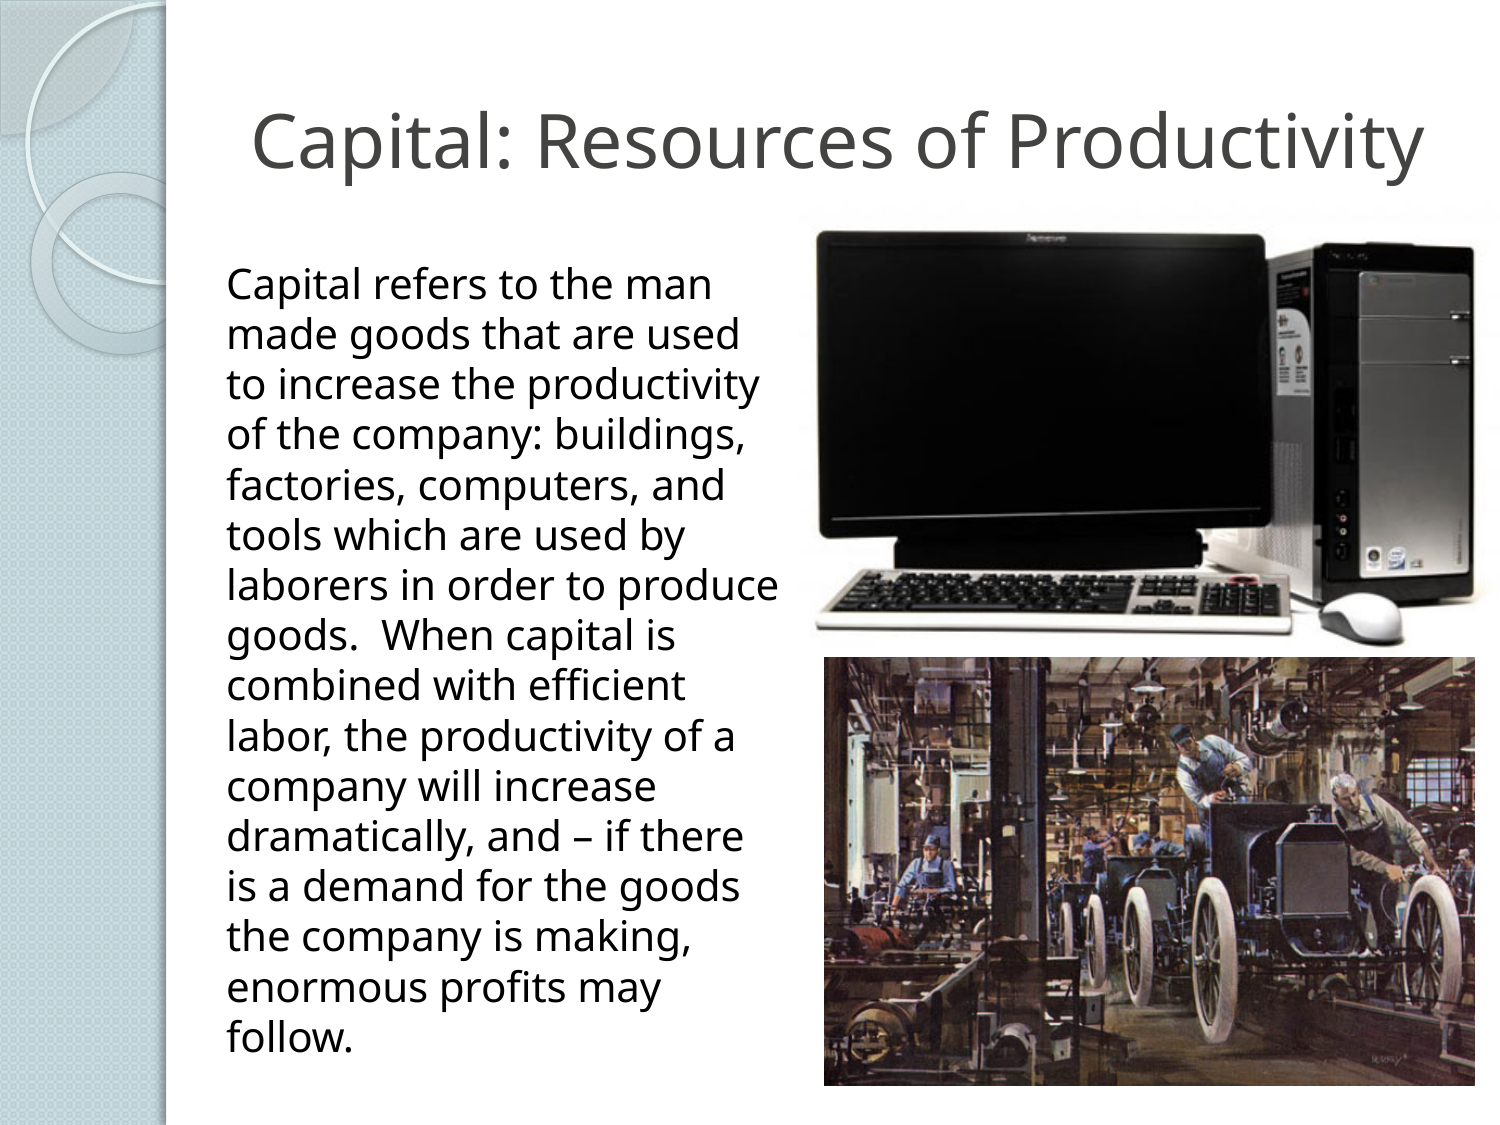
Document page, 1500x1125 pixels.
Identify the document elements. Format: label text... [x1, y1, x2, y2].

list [824, 668, 1475, 1086]
picture [797, 187, 1500, 657]
title Capital: Resources of Productivity [235, 45, 1466, 233]
list Capital refers to the man made goods that are used to increase the productivity of the company: buildings, factories, computers, and tools which are used by laborers in order to produce goods. When capital is combined with efficient labor, the productivity of a company will increase dramatically, and – if there is a demand for the goods the company is making, enormous profits may follow. [200, 249, 798, 1088]
